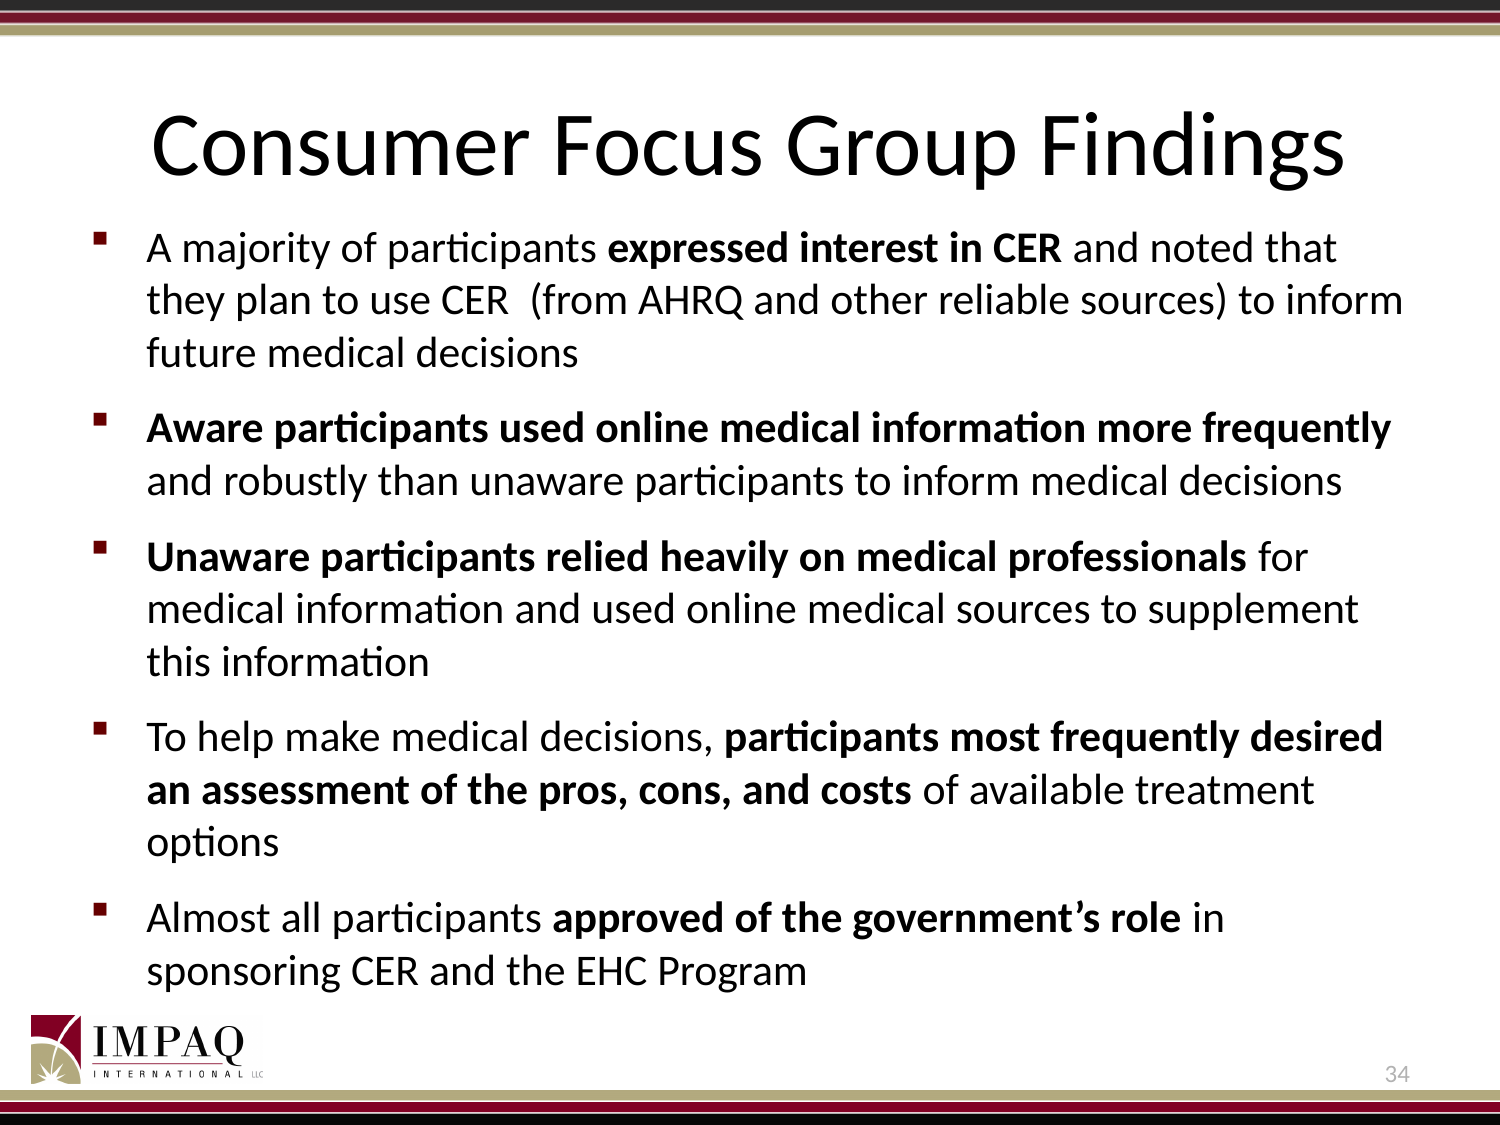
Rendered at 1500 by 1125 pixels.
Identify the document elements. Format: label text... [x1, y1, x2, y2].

slide_number 34 [1074, 1042, 1425, 1103]
picture [0, 1090, 1500, 1125]
title Consumer Focus Group Findings [75, 45, 1425, 210]
list A majority of participants expressed interest in CER and noted that they plan to use CER (from AHRQ and other reliable sources) to inform future medical decisions Aware participants used online medical information more frequently and robustly than unaware participants to inform medical decisions Unaware participants relied heavily on medical professionals for medical information and used online medical sources to supplement this information To help make medical decisions, participants most frequently desired an assessment of the pros, cons, and costs of available treatment options Almost all participants approved of the government’s role in sponsoring CER and the EHC Program [75, 210, 1425, 1003]
picture [31, 1015, 263, 1084]
picture [0, 0, 1500, 44]
